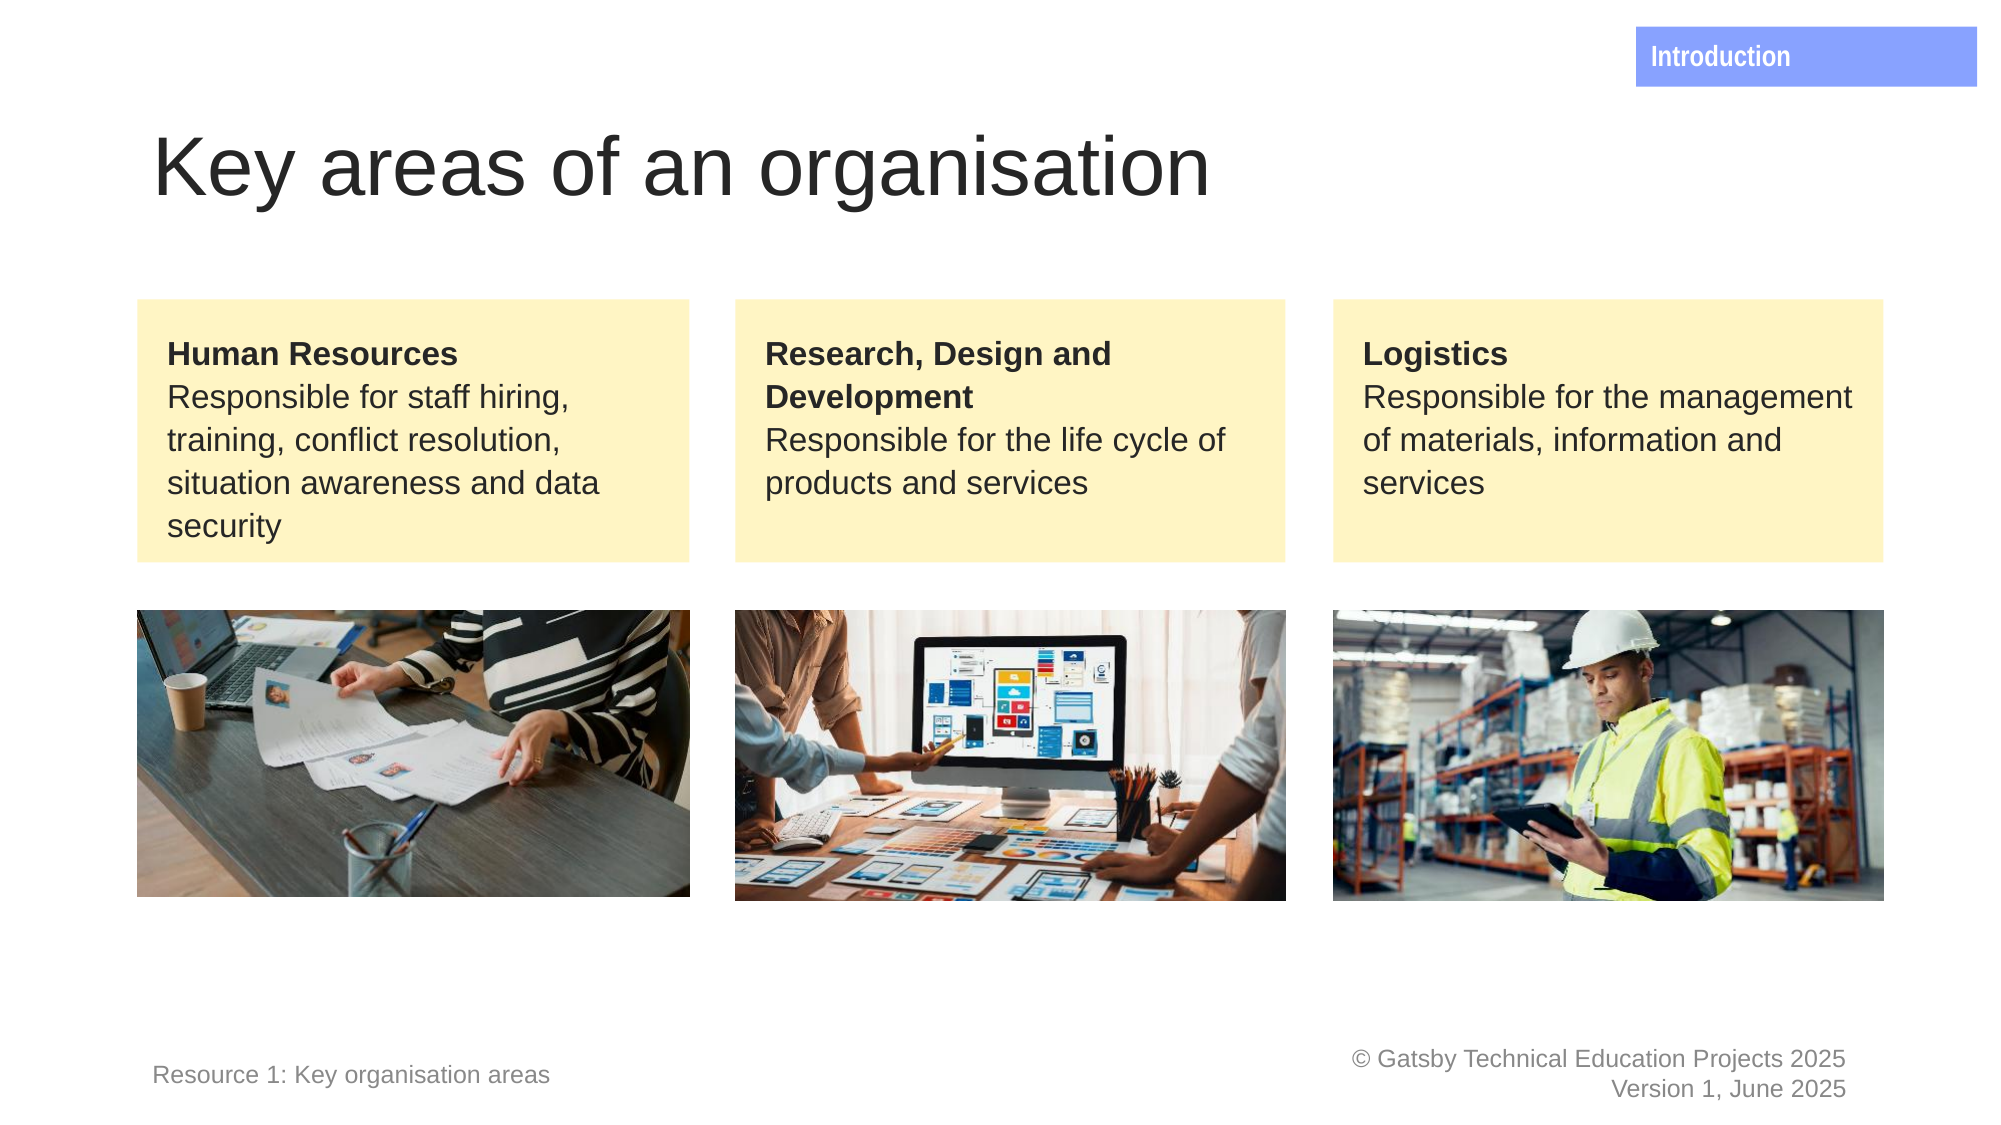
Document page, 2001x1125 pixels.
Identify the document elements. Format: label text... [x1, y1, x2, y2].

title Key areas of an organisation [137, 59, 1863, 278]
picture [735, 610, 1286, 902]
picture [137, 610, 690, 897]
text_box Logistics Responsible for the management of materials, information and services [1333, 299, 1884, 563]
list Resource 1: Key organisation areas [137, 1042, 829, 1103]
text_box Research, Design and Development Responsible for the life cycle of products and services [735, 299, 1286, 563]
picture [1333, 610, 1884, 902]
list Introduction [1636, 26, 1978, 87]
list Human Resources Responsible for staff hiring, training, conflict resolution, situation awareness and data security [137, 299, 690, 563]
